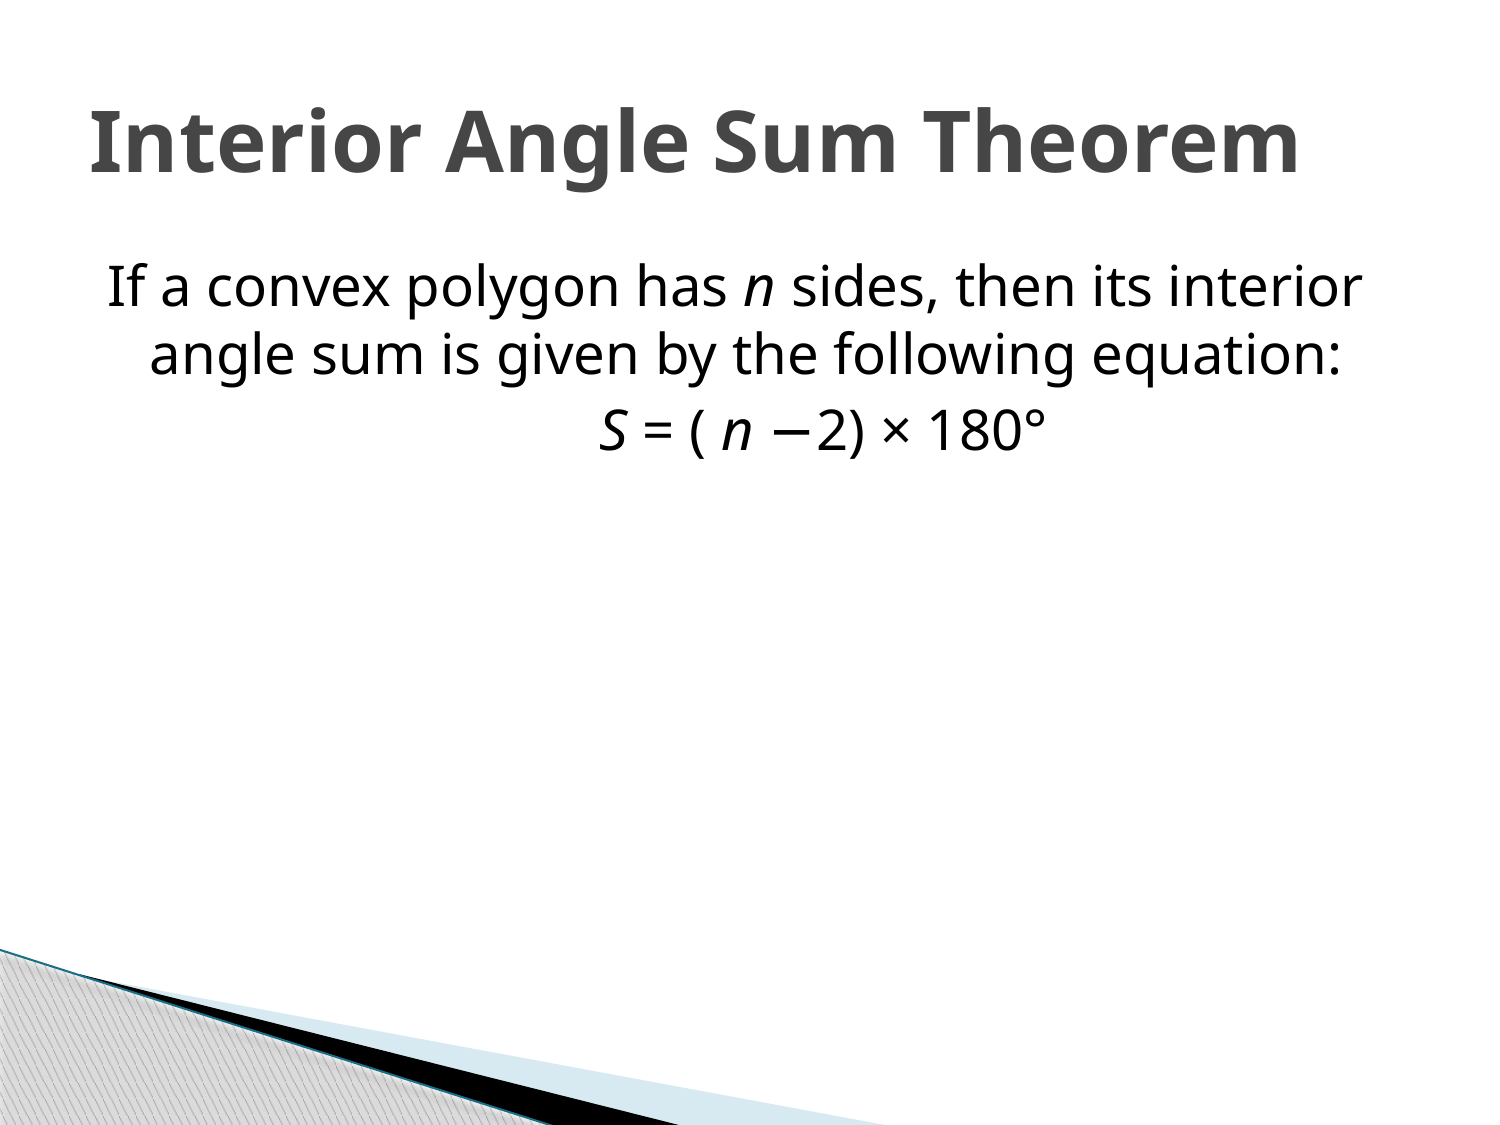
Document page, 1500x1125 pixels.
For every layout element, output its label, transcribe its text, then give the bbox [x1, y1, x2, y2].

list If a convex polygon has n sides, then its interior angle sum is given by the following equation: S = ( n −2) × 180° [75, 243, 1425, 986]
title Interior Angle Sum Theorem [75, 45, 1425, 233]
